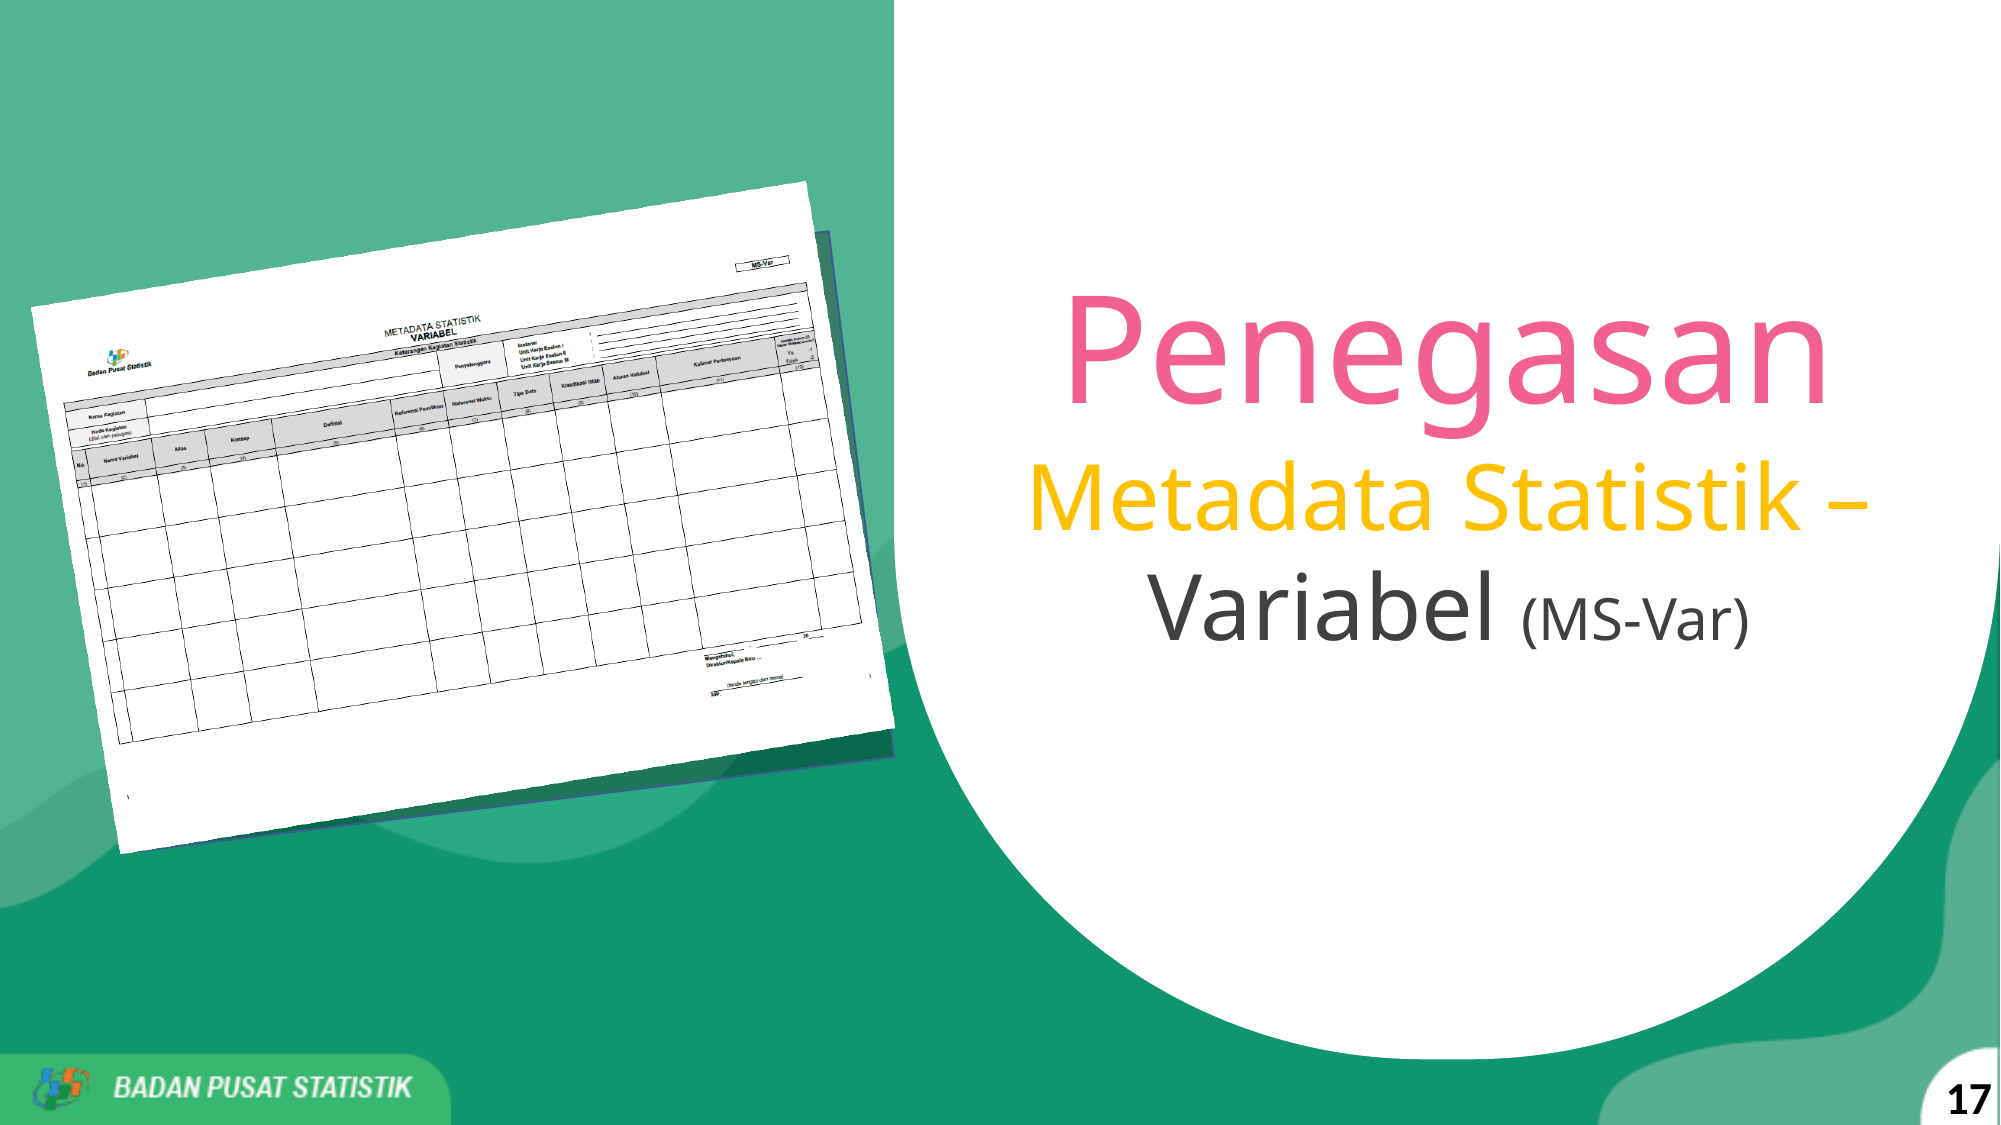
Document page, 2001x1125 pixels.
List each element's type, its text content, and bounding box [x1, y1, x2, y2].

text_box [893, 0, 2000, 1061]
text_box Metadata Statistik – Variabel (MS-Var) [928, 431, 1970, 666]
picture [0, 0, 2000, 1125]
text_box Penegasan [965, 246, 1929, 442]
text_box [69, 239, 865, 808]
slide_number 17 [1919, 1063, 2000, 1125]
